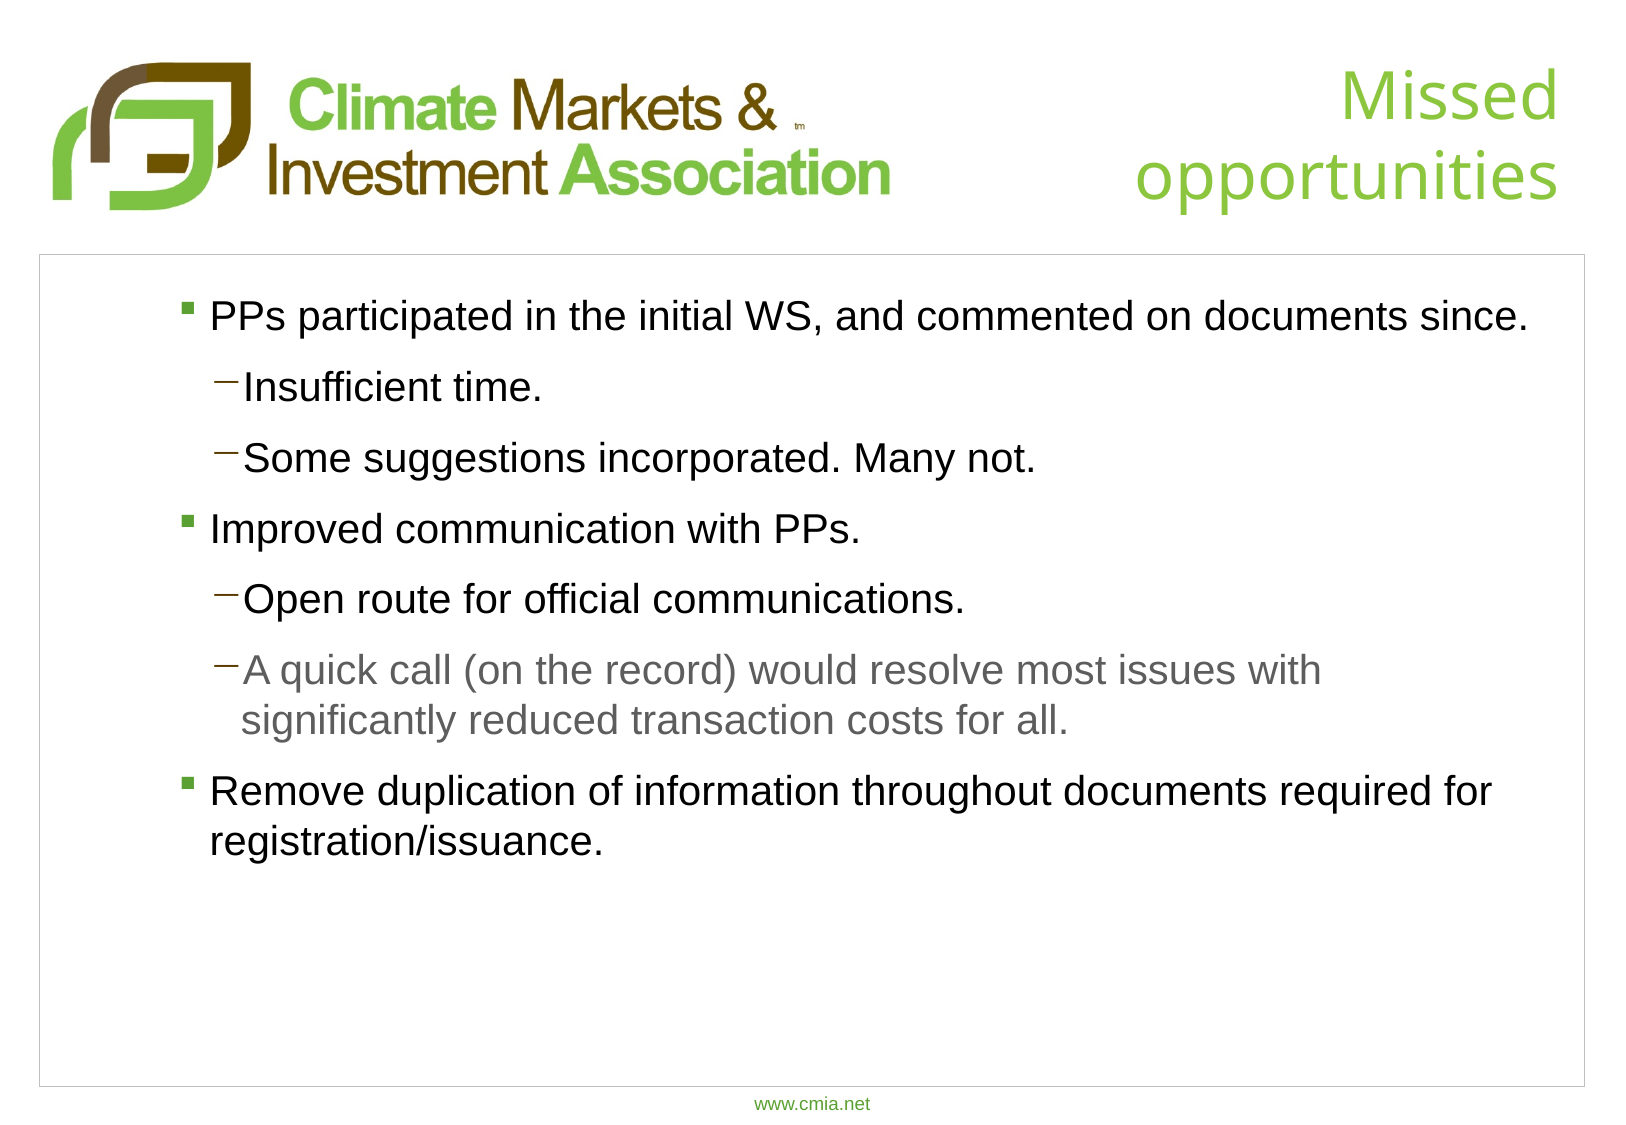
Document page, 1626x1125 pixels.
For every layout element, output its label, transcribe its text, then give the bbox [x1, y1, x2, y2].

picture [47, 57, 81, 218]
list PPs participated in the initial WS, and commented on documents since. Insufficient time. Some suggestions incorporated. Many not. Improved communication with PPs. Open route for official communications. A quick call (on the record) would resolve most issues with significantly reduced transaction costs for all. Remove duplication of information throughout documents required for registration/issuance. [163, 281, 1550, 1053]
title Missed opportunities [81, 45, 1575, 233]
